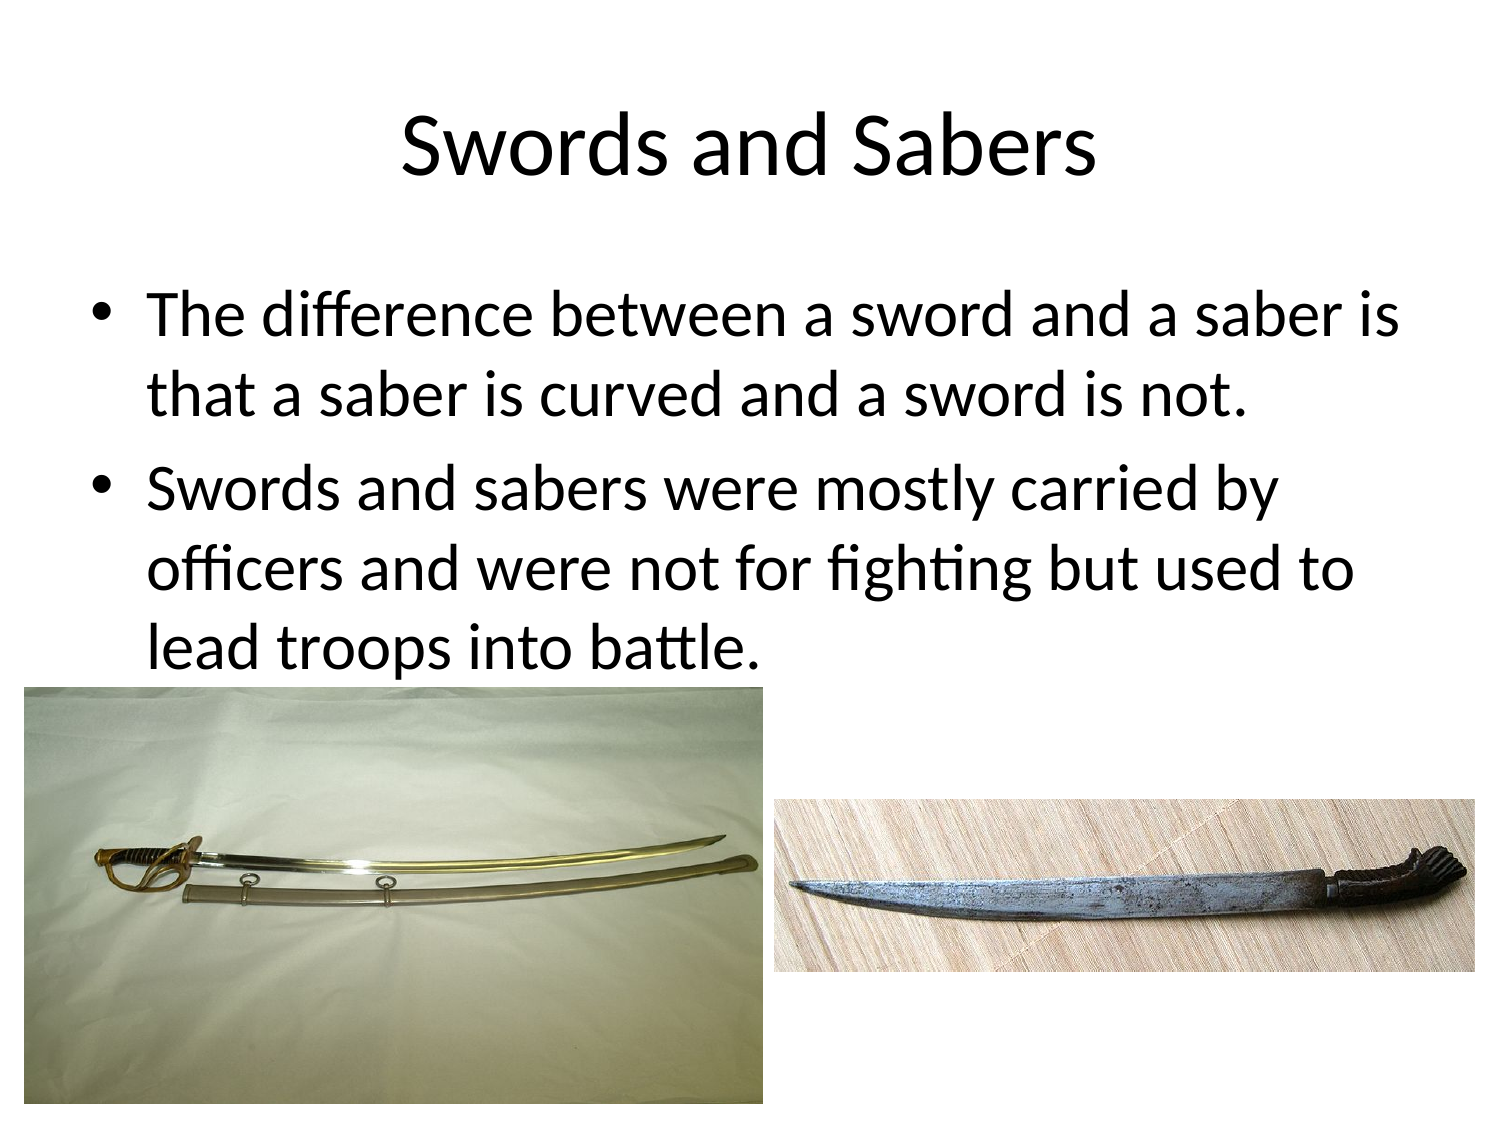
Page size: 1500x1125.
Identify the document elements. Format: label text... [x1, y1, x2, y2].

picture [774, 799, 1476, 973]
picture [24, 687, 763, 1105]
list The difference between a sword and a saber is that a saber is curved and a sword is not. Swords and sabers were mostly carried by officers and were not for fighting but used to lead troops into battle. [75, 262, 1425, 1005]
title Swords and Sabers [75, 45, 1425, 233]
